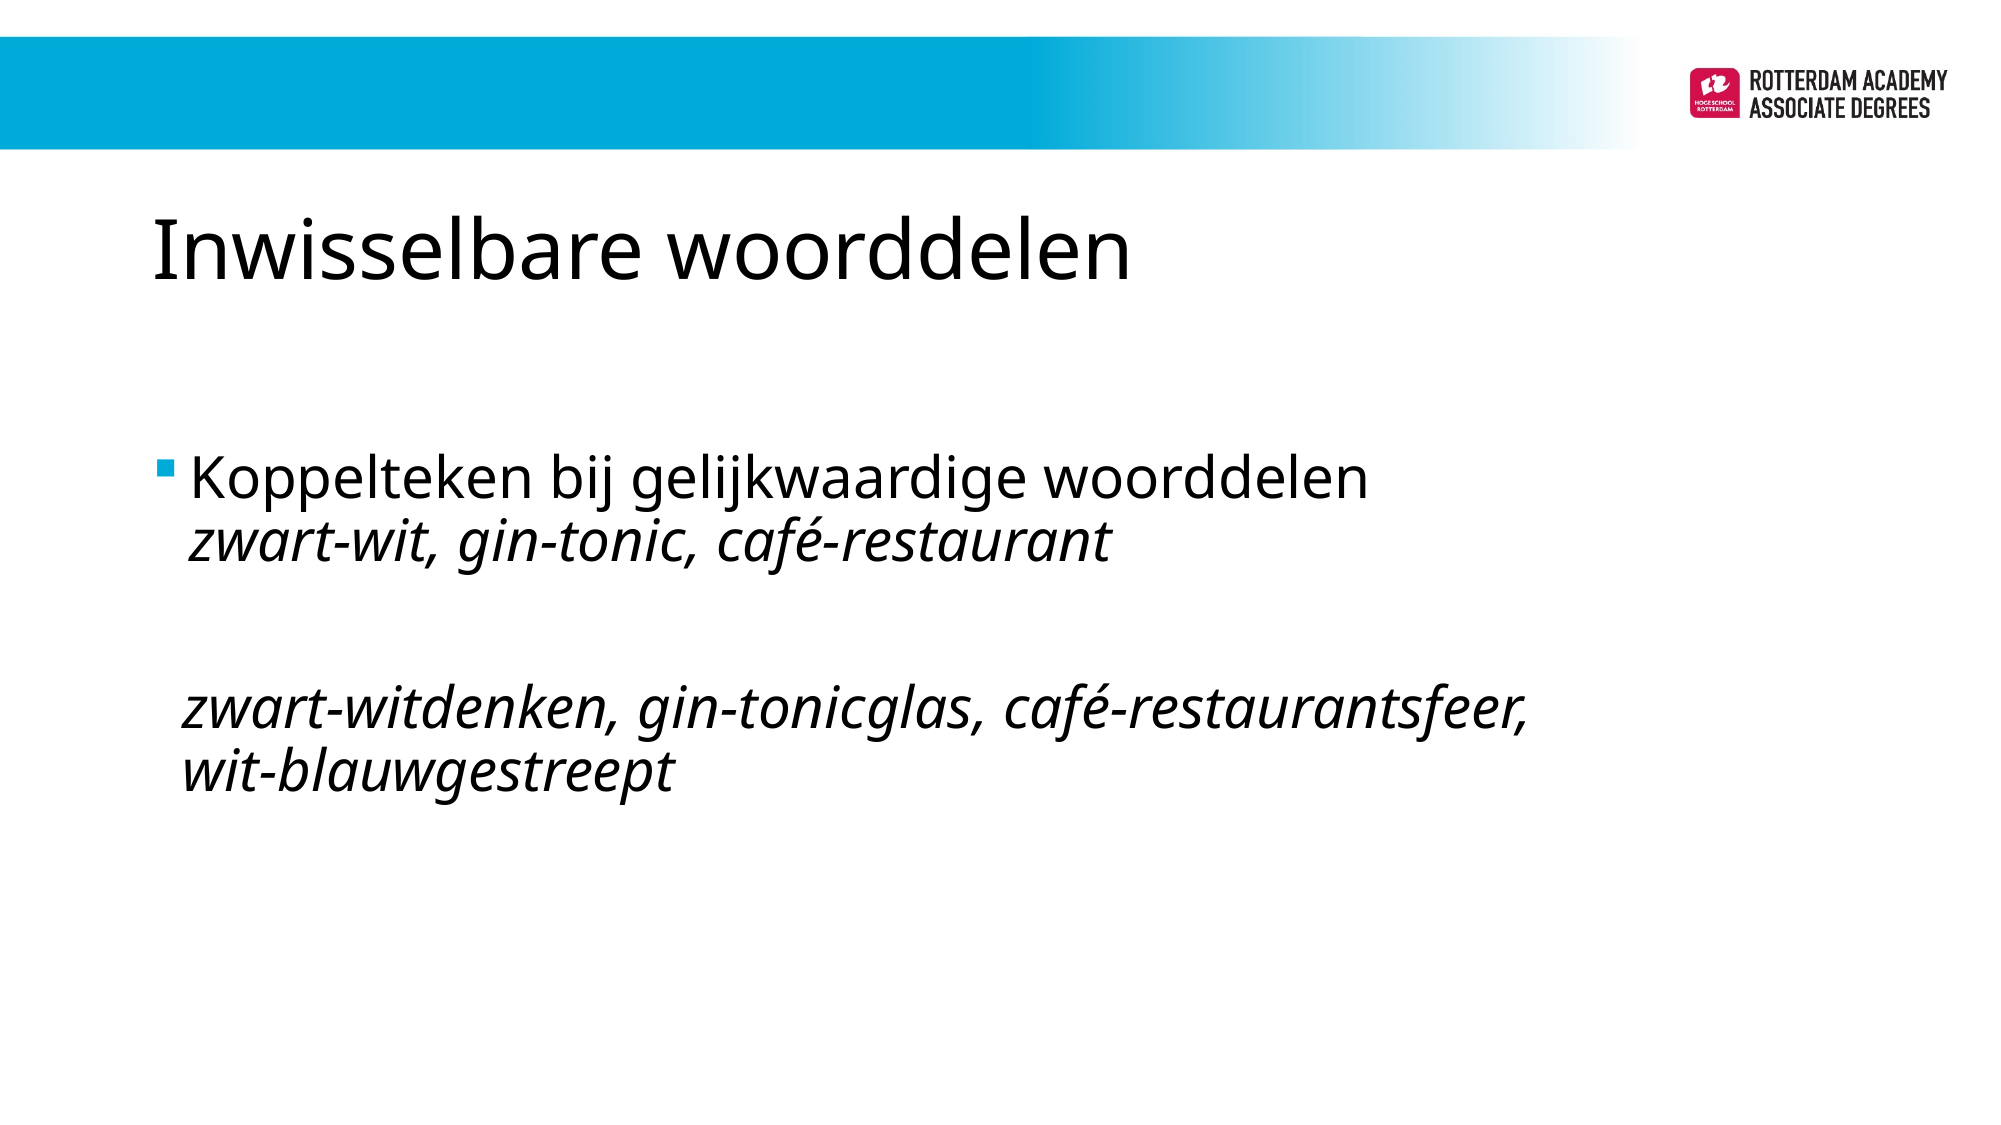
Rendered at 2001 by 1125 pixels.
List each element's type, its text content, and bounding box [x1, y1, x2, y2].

list Koppelteken bij gelijkwaardige woorddelen zwart-wit, gin-tonic, café-restaurant zwart-witdenken, gin-tonicglas, café-restaurantsfeer, wit-blauwgestreept [137, 440, 1863, 985]
picture [0, 0, 2000, 184]
title Inwisselbare woorddelen [137, 175, 1863, 329]
